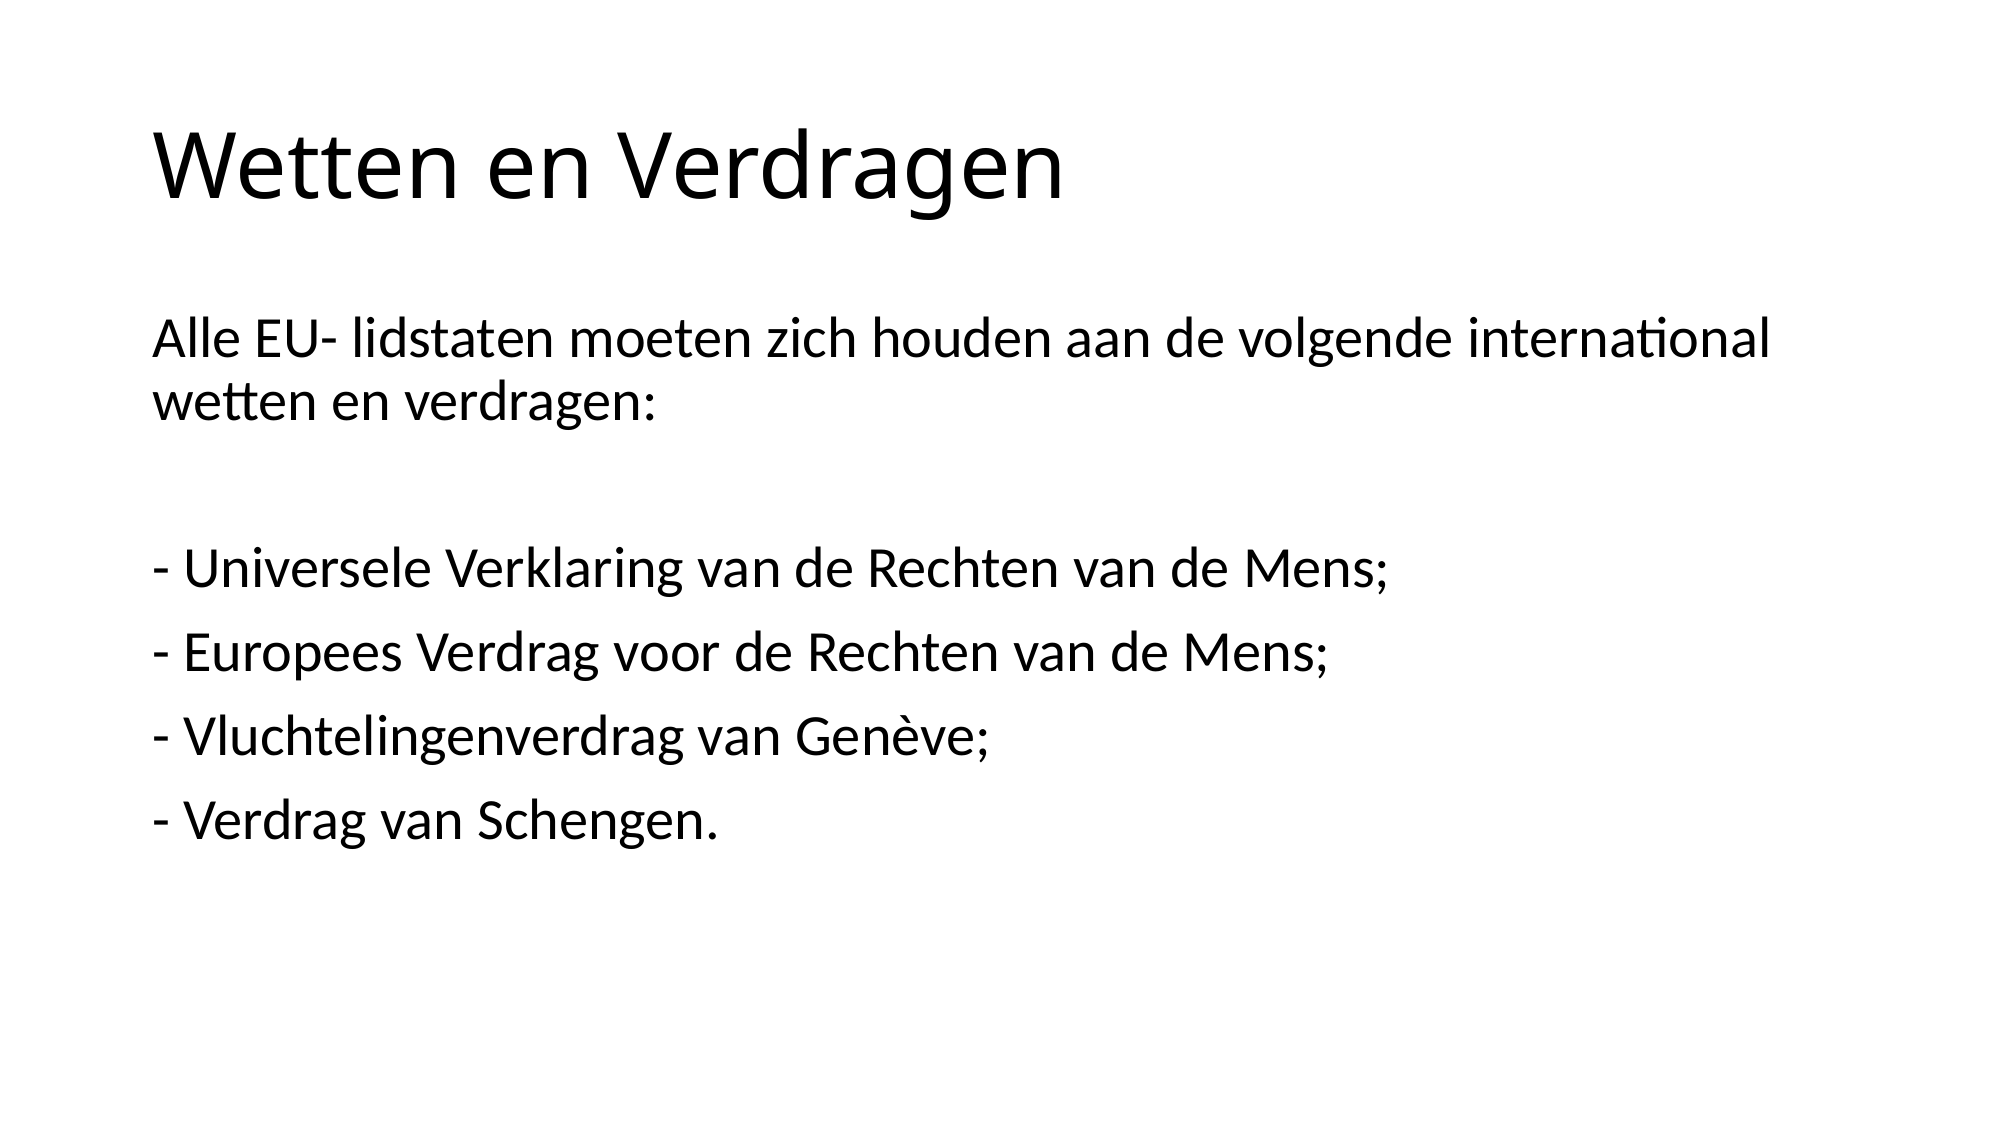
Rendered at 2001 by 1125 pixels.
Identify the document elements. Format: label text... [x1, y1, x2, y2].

title Wetten en Verdragen [137, 59, 1863, 278]
list Alle EU- lidstaten moeten zich houden aan de volgende international wetten en verdragen: - Universele Verklaring van de Rechten van de Mens; - Europees Verdrag voor de Rechten van de Mens; - Vluchtelingenverdrag van Genève; - Verdrag van Schengen. [137, 299, 1863, 1014]
